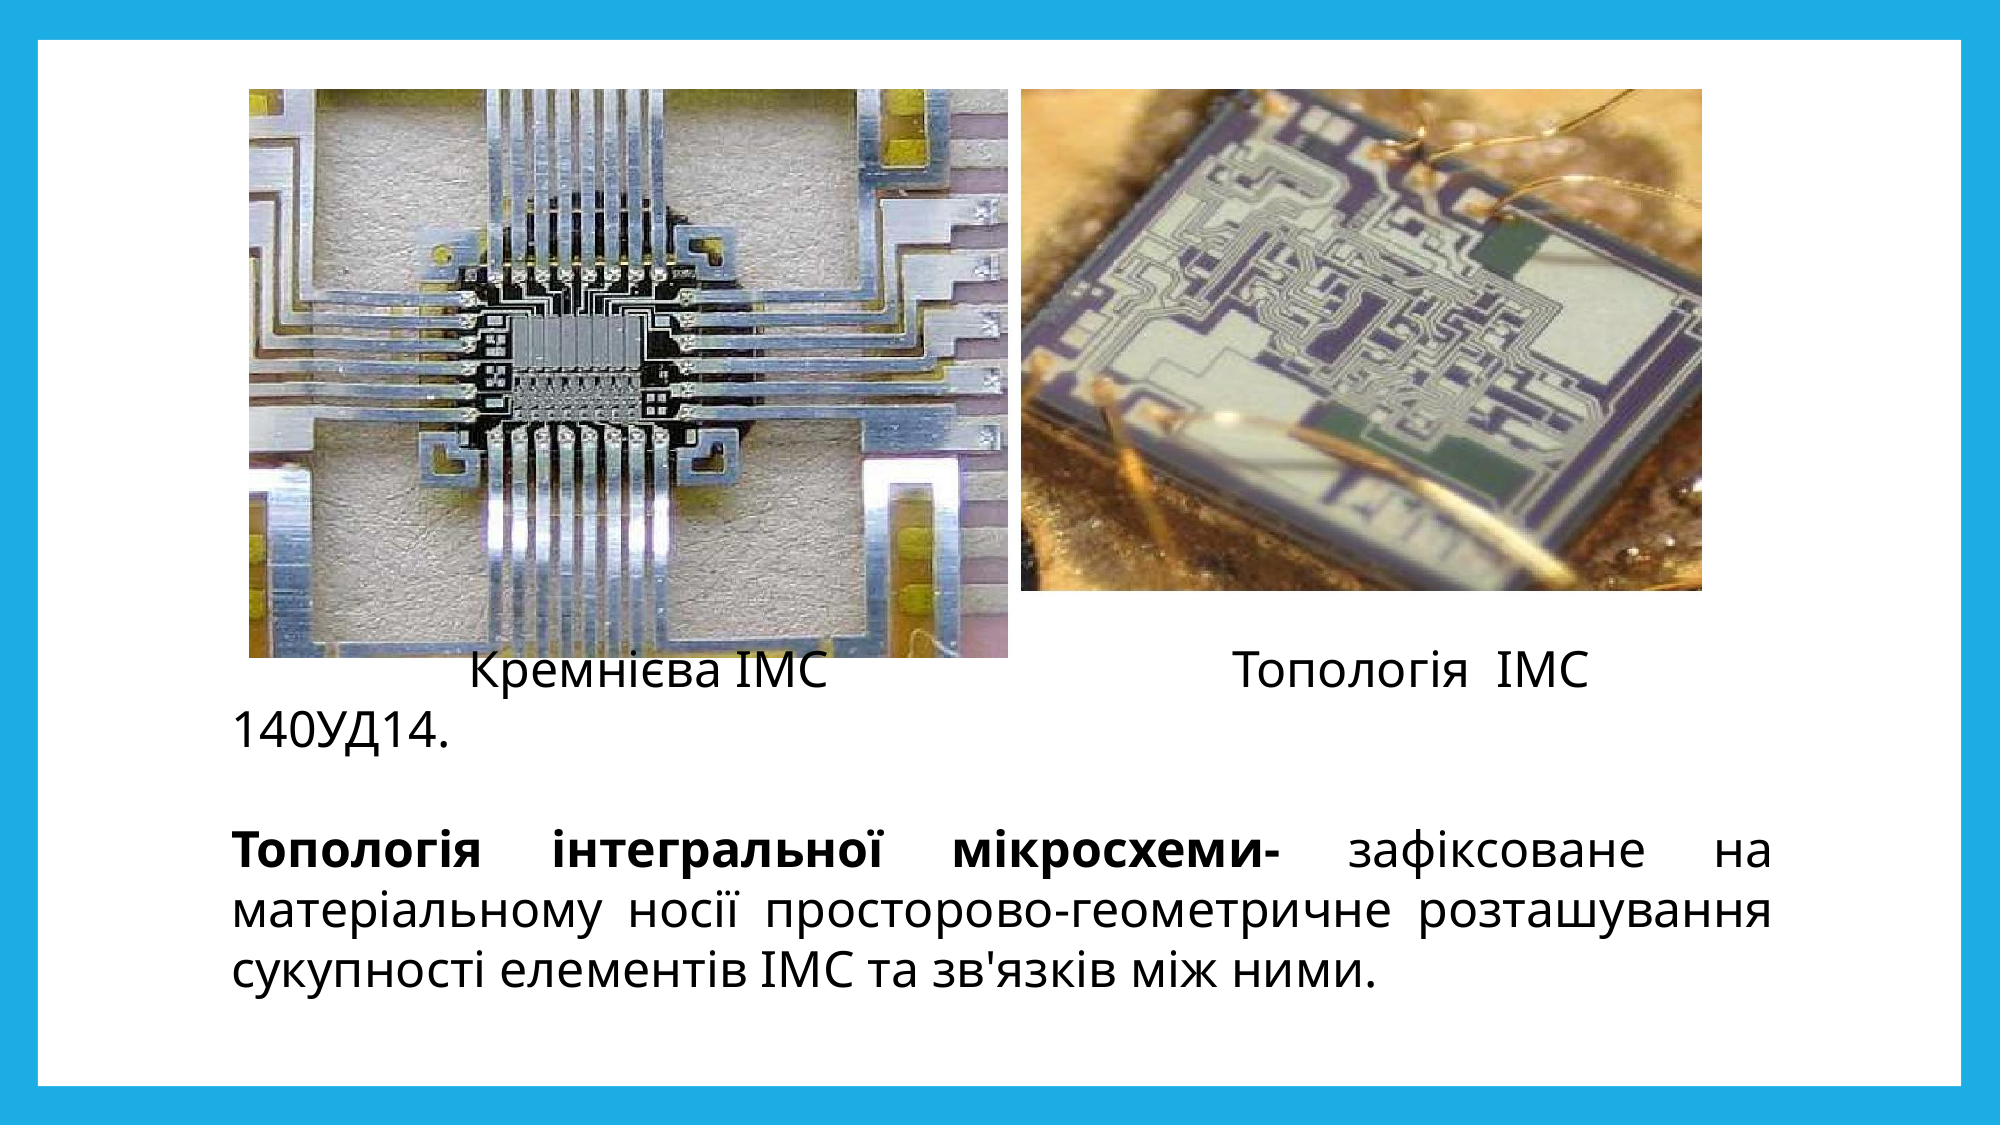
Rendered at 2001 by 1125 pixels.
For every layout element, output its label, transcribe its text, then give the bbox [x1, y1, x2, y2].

text_box Кремнієва ІМС Топологія ІМС 140УД14. Топологія інтегральної мікросхеми- зафіксоване на матеріальному носії просторово-геометричне розташування сукупності елементів ІМС та зв'язків між ними. [104, 539, 1847, 1104]
picture [248, 89, 1703, 659]
